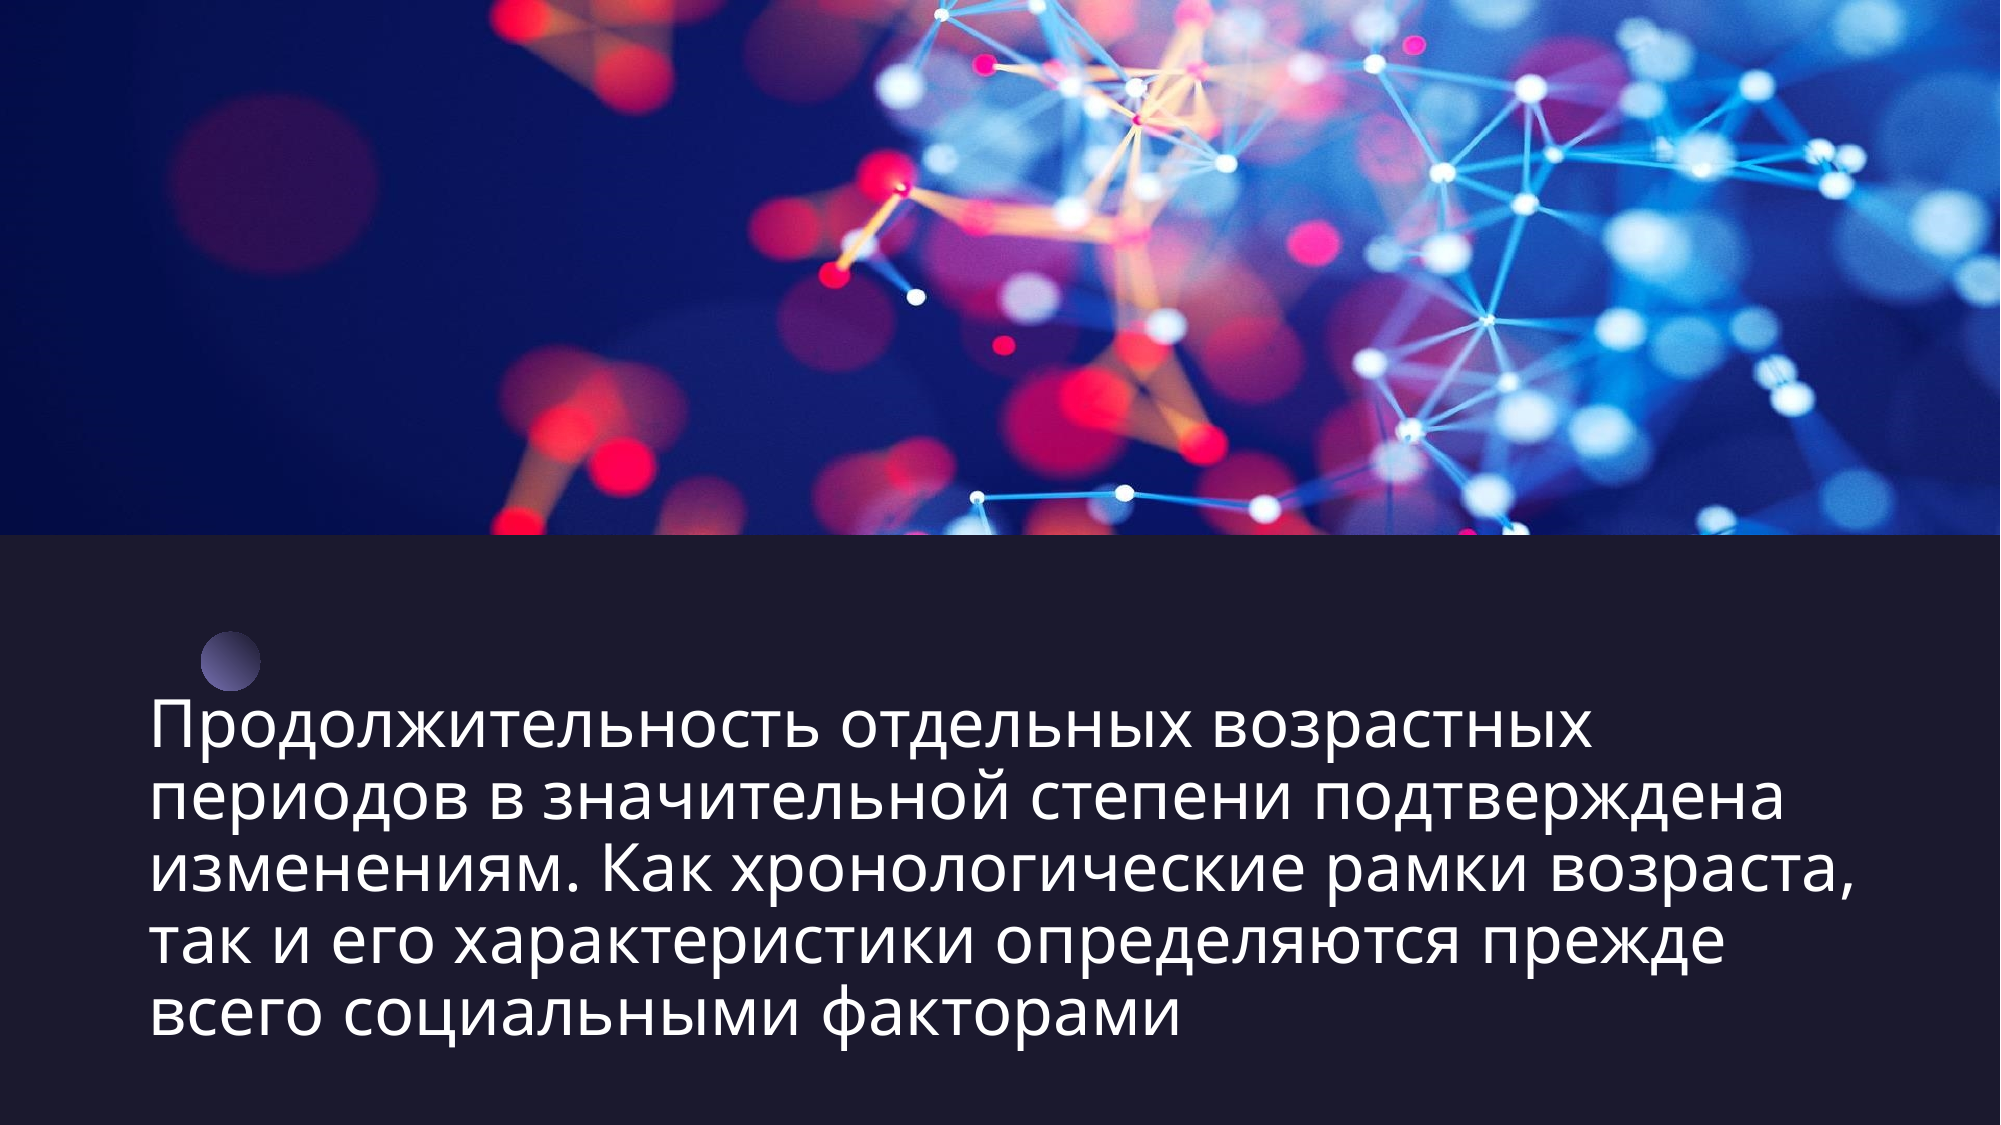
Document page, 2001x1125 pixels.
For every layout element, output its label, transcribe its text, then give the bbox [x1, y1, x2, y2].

title Продолжительность отдельных возрастных периодов в значительной степени подтверждена изменениям. Как хронологические рамки возраста, так и его характеристики определяются прежде всего социальными факторами [148, 715, 1922, 1069]
picture [0, 0, 2000, 535]
